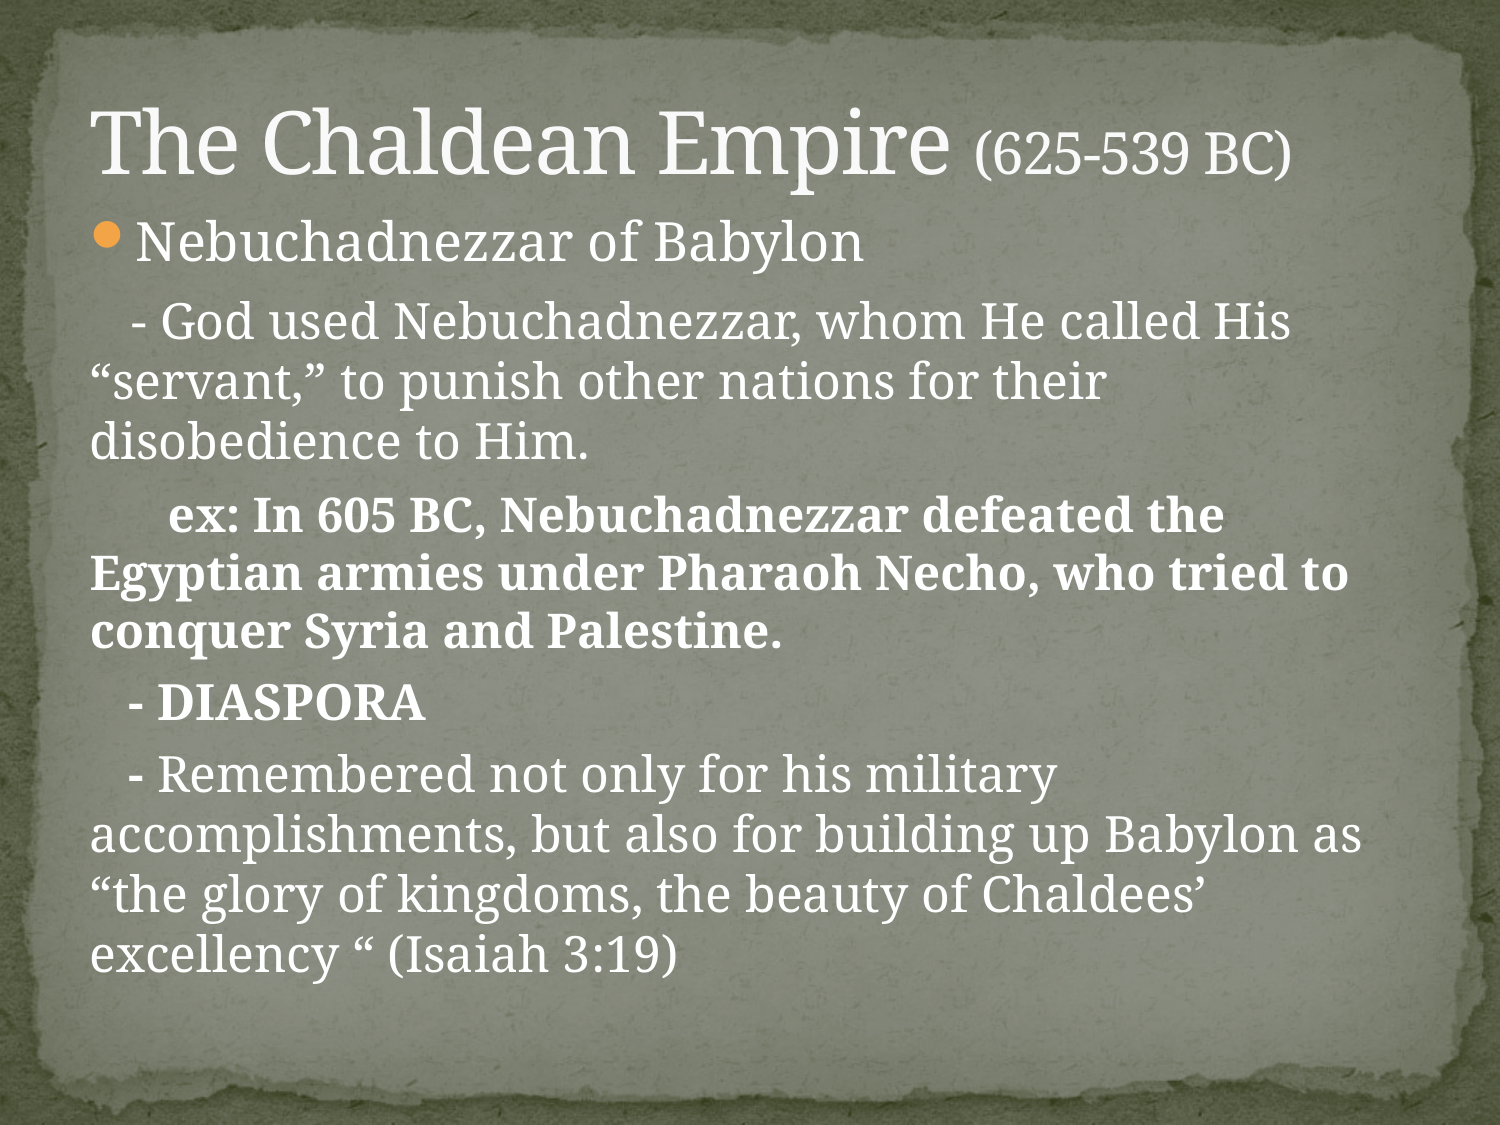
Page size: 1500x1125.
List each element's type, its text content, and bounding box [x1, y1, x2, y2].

title The Chaldean Empire (625-539 BC) [74, 62, 1425, 200]
list Nebuchadnezzar of Babylon - God used Nebuchadnezzar, whom He called His “servant,” to punish other nations for their disobedience to Him. ex: In 605 BC, Nebuchadnezzar defeated the Egyptian armies under Pharaoh Necho, who tried to conquer Syria and Palestine. - DIASPORA - Remembered not only for his military accomplishments, but also for building up Babylon as “the glory of kingdoms, the beauty of Chaldees’ excellency “ (Isaiah 3:19) [75, 200, 1425, 1038]
